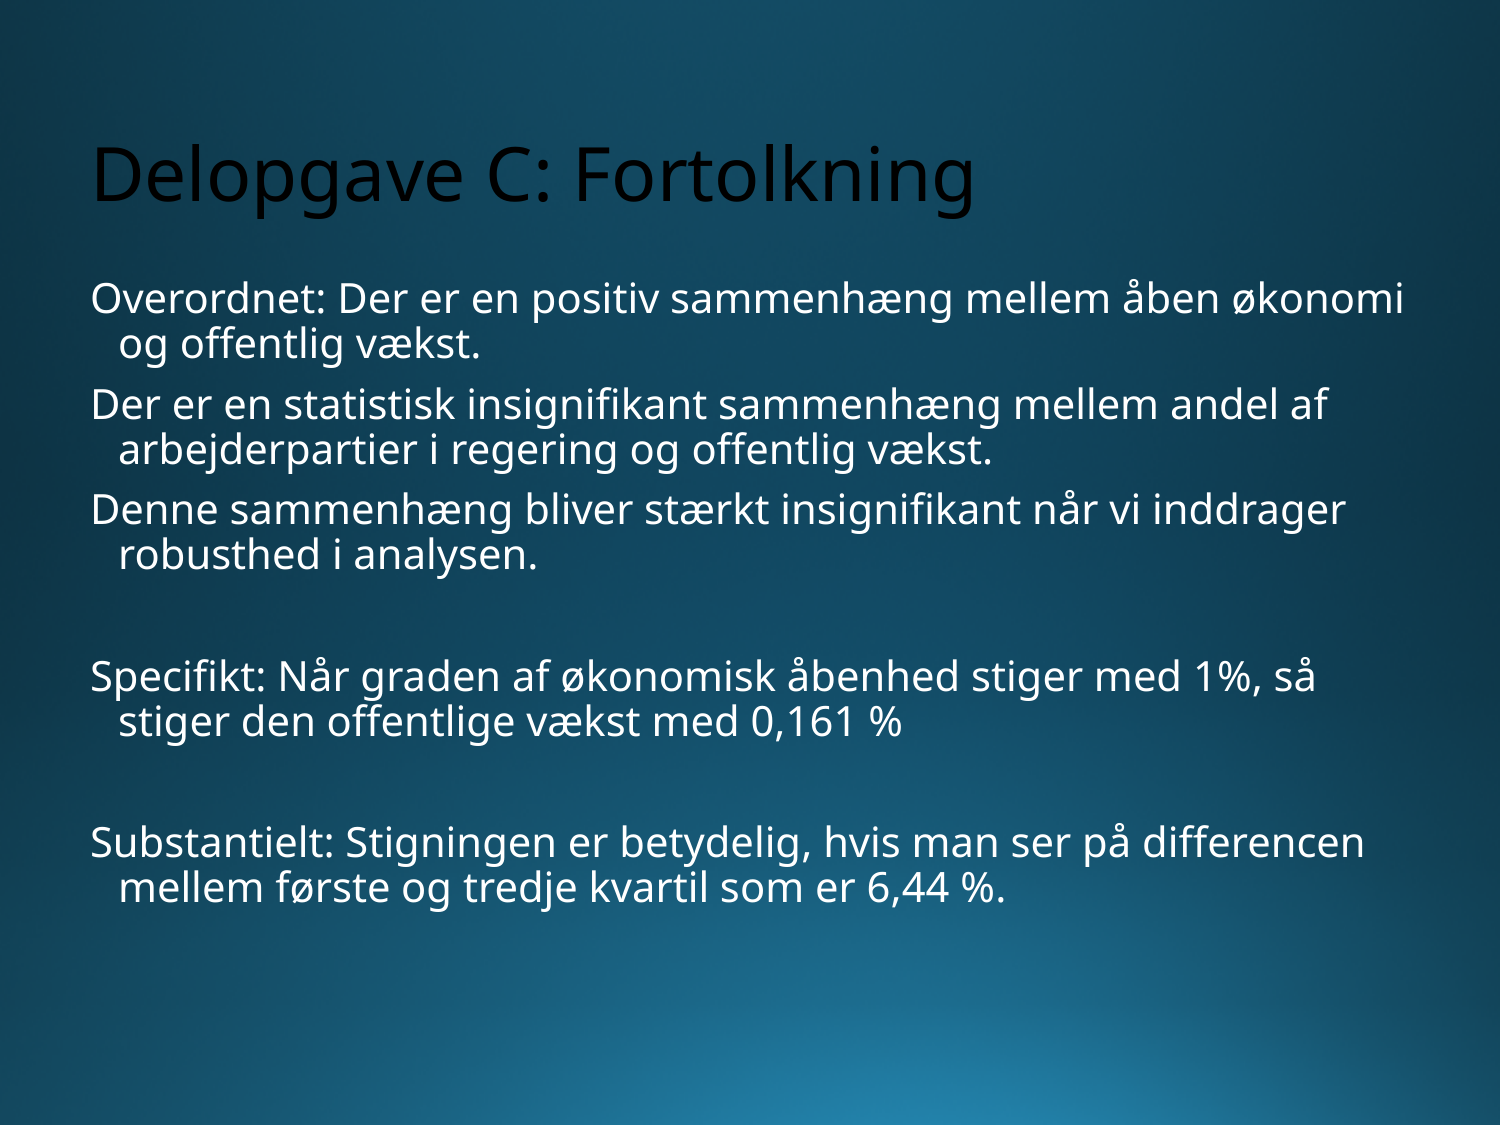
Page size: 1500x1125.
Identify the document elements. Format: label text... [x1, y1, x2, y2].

title Delopgave C: Fortolkning [75, 45, 1425, 233]
picture [0, 0, 1500, 1125]
list Overordnet: Der er en positiv sammenhæng mellem åben økonomi og offentlig vækst. Der er en statistisk insignifikant sammenhæng mellem andel af arbejderpartier i regering og offentlig vækst. Denne sammenhæng bliver stærkt insignifikant når vi inddrager robusthed i analysen. Specifikt: Når graden af økonomisk åbenhed stiger med 1%, så stiger den offentlige vækst med 0,161 % Substantielt: Stigningen er betydelig, hvis man ser på differencen mellem første og tredje kvartil som er 6,44 %. [75, 262, 1425, 1078]
